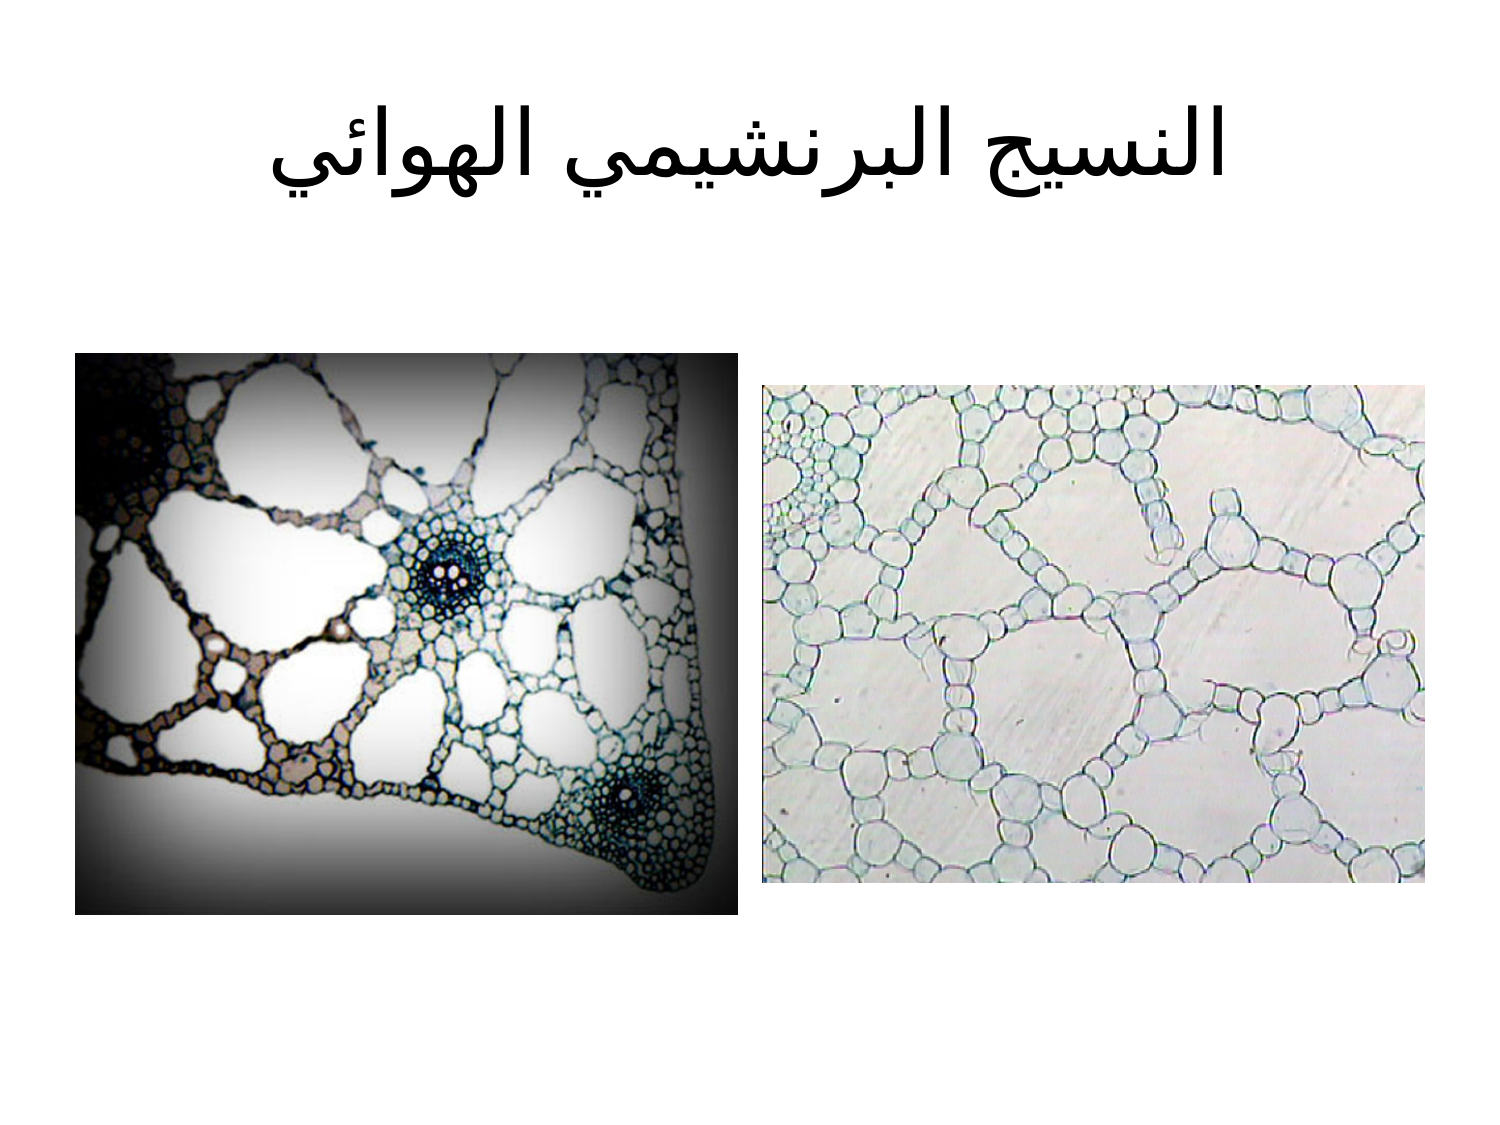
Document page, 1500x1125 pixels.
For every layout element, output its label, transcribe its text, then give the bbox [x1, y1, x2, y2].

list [762, 384, 1426, 883]
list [74, 352, 738, 915]
title النسيج البرنشيمي الهوائي [75, 45, 1425, 233]
